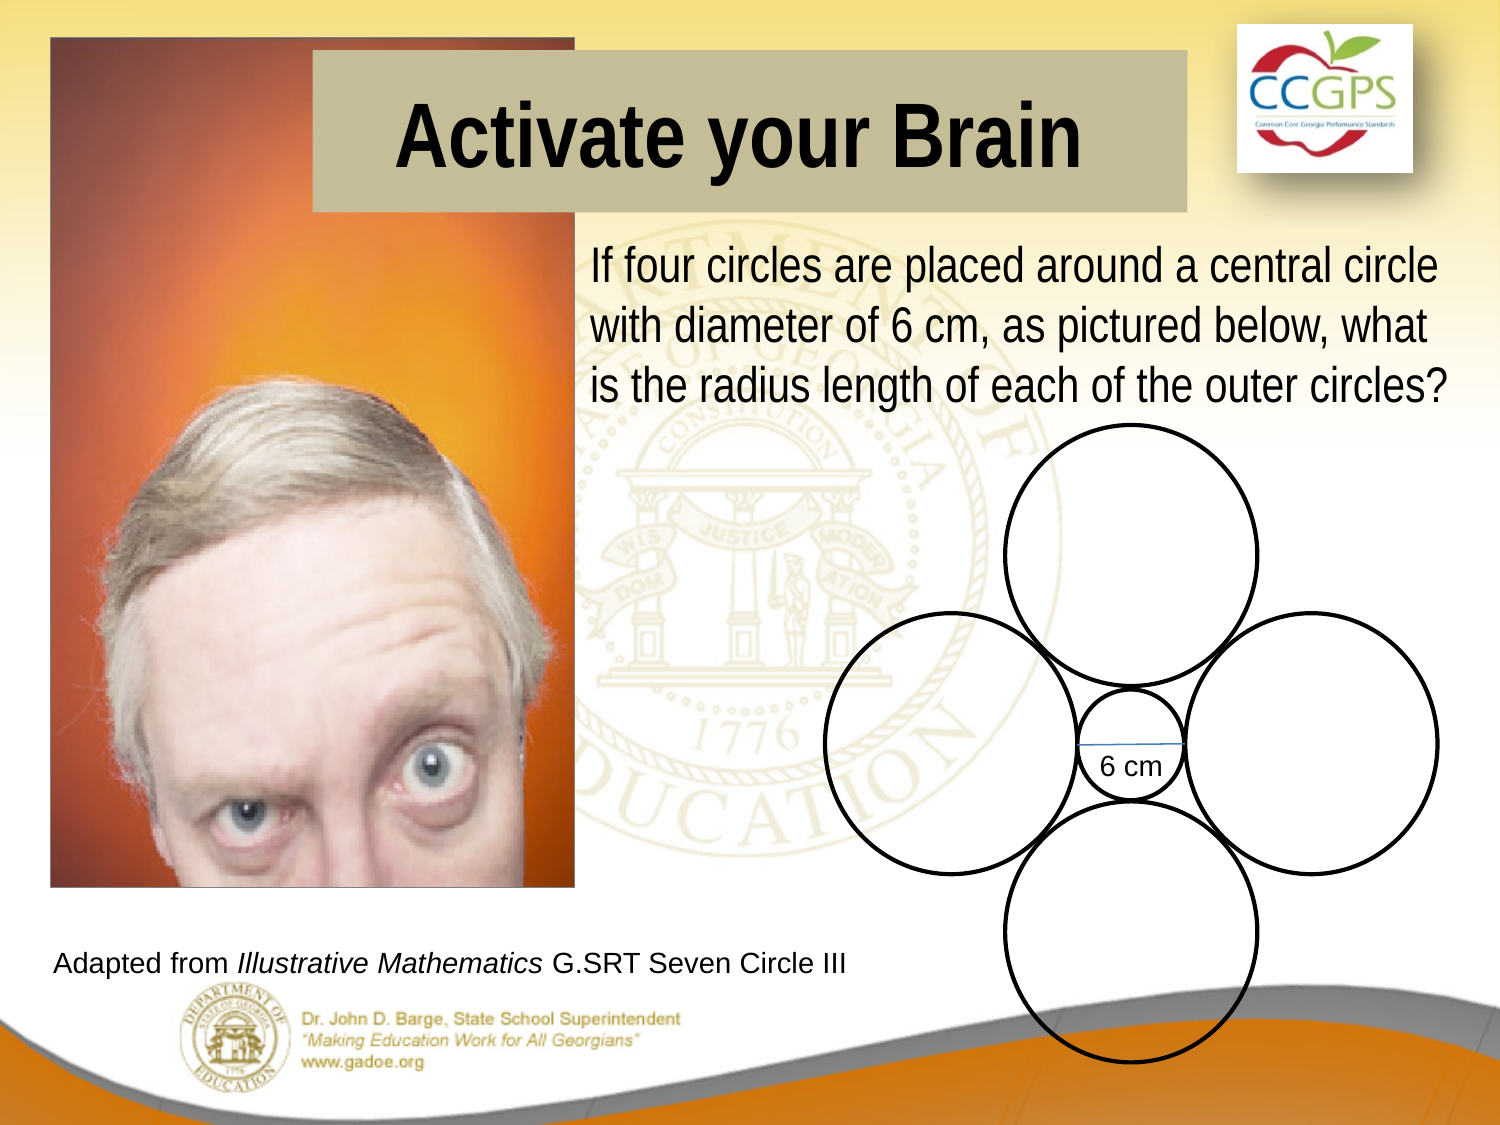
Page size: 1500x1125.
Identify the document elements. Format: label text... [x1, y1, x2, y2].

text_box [824, 424, 1438, 1063]
text_box Adapted from Illustrative Mathematics G.SRT Seven Circle III [38, 936, 819, 987]
picture [0, 0, 1500, 1125]
subtitle If four circles are placed around a central circle with diameter of 6 cm, as pictured below, what is the radius length of each of the outer circles? [574, 224, 1476, 988]
title Activate your Brain [579, 49, 1188, 213]
